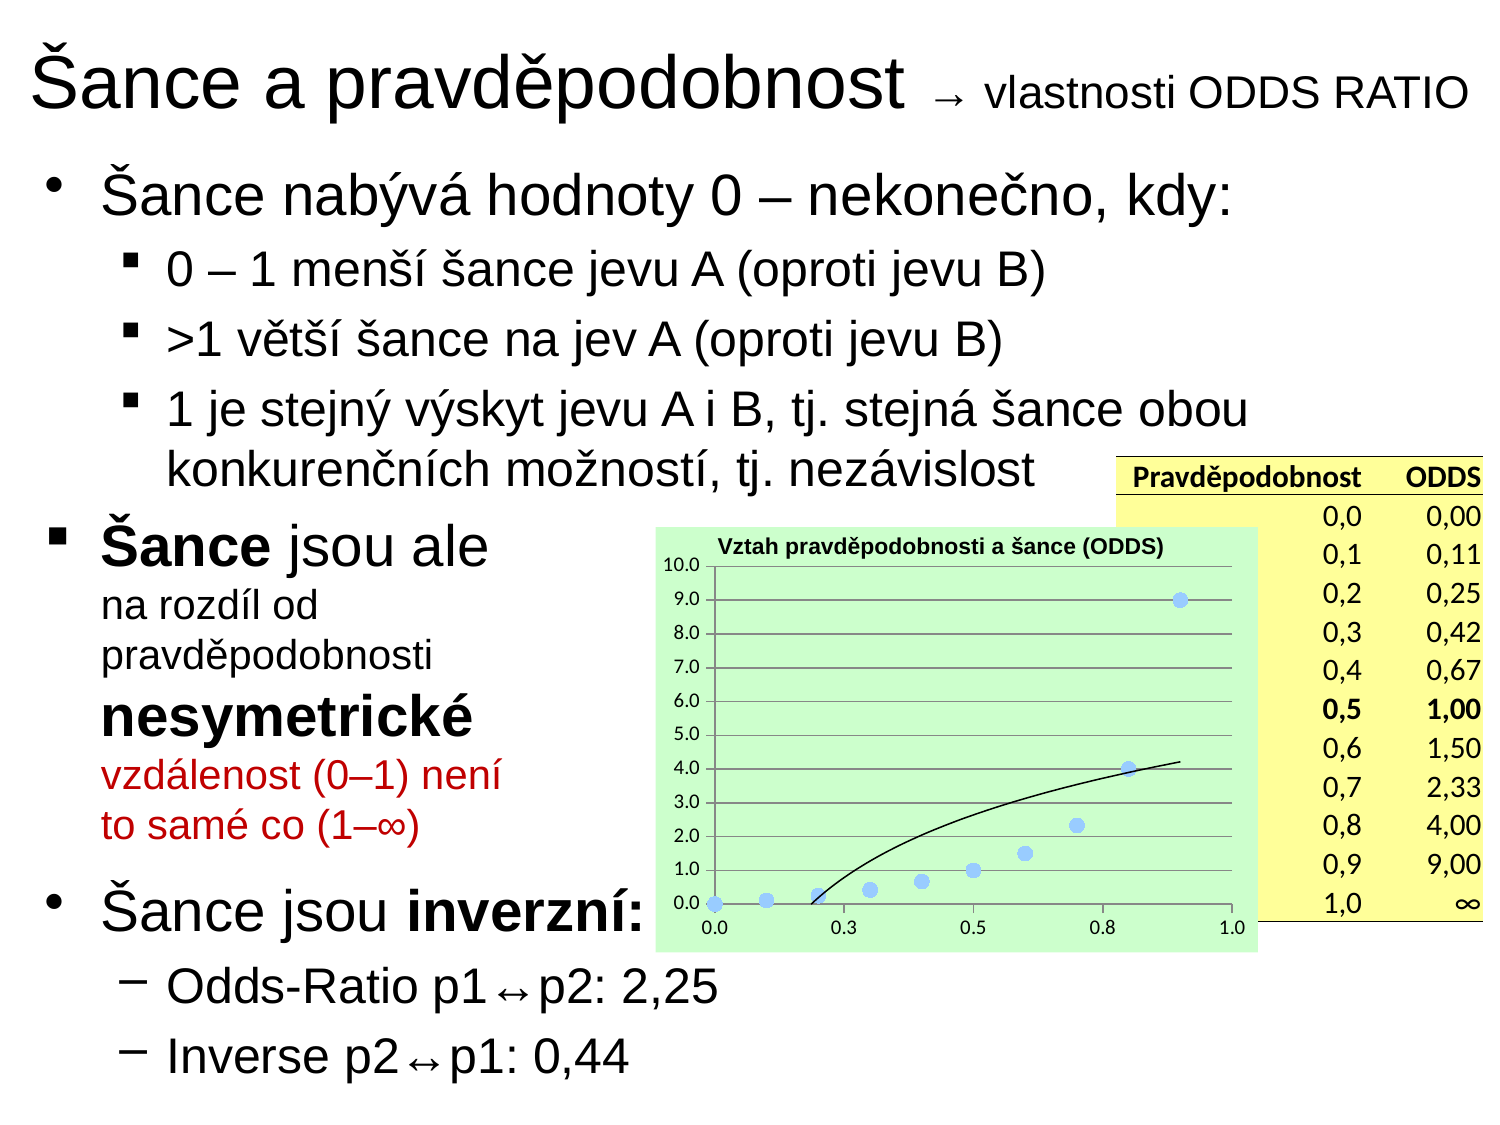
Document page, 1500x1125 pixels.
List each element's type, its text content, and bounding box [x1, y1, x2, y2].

table_cell 1,50 [1363, 727, 1483, 766]
table_cell 0,5 [1263, 689, 1363, 727]
table_cell 0,0 [1116, 495, 1363, 534]
table_cell 1,0 [1263, 882, 1363, 921]
table_cell ∞ [1363, 882, 1483, 921]
table_cell 2,33 [1363, 766, 1483, 805]
table_cell 0,67 [1363, 650, 1483, 689]
table_cell 0,4 [1263, 650, 1363, 689]
table_cell 0,00 [1363, 495, 1483, 534]
table_cell 4,00 [1363, 805, 1483, 844]
chart [655, 526, 1259, 953]
table_cell 0,25 [1363, 572, 1483, 611]
table_header ODDS [1363, 457, 1483, 494]
table_cell 0,2 [1263, 572, 1363, 611]
table_cell 1,00 [1363, 689, 1483, 727]
list Šance nabývá hodnoty 0 – nekonečno, kdy: 0 – 1 menší šance jevu A (oproti jevu B) >1 větší šance na jev A (oproti jevu B) 1 je stejný výskyt jevu A i B, tj. stejná šance obou konkurenčních možností, tj. nezávislost Šance jsou ale na rozdíl od pravděpodobnosti nesymetrické vzdálenost (0–1) není to samé co (1–∞) Šance jsou inverzní: Odds-Ratio p1↔p2: 2,25 Inverse p2↔p1: 0,44 [29, 149, 1415, 1024]
table_cell 0,3 [1263, 611, 1363, 650]
table_cell 0,11 [1363, 534, 1483, 572]
table_cell 9,00 [1363, 844, 1483, 882]
title Šance a pravděpodobnost → vlastnosti ODDS RATIO [0, 2, 1500, 156]
table_cell 0,42 [1363, 611, 1483, 650]
table_header Pravděpodobnost [1116, 457, 1363, 494]
table_cell 0,9 [1263, 844, 1363, 882]
table_cell 0,6 [1263, 727, 1363, 766]
table_cell 0,7 [1263, 766, 1363, 805]
table_cell 0,8 [1263, 805, 1363, 844]
table_cell 0,1 [1263, 534, 1363, 572]
